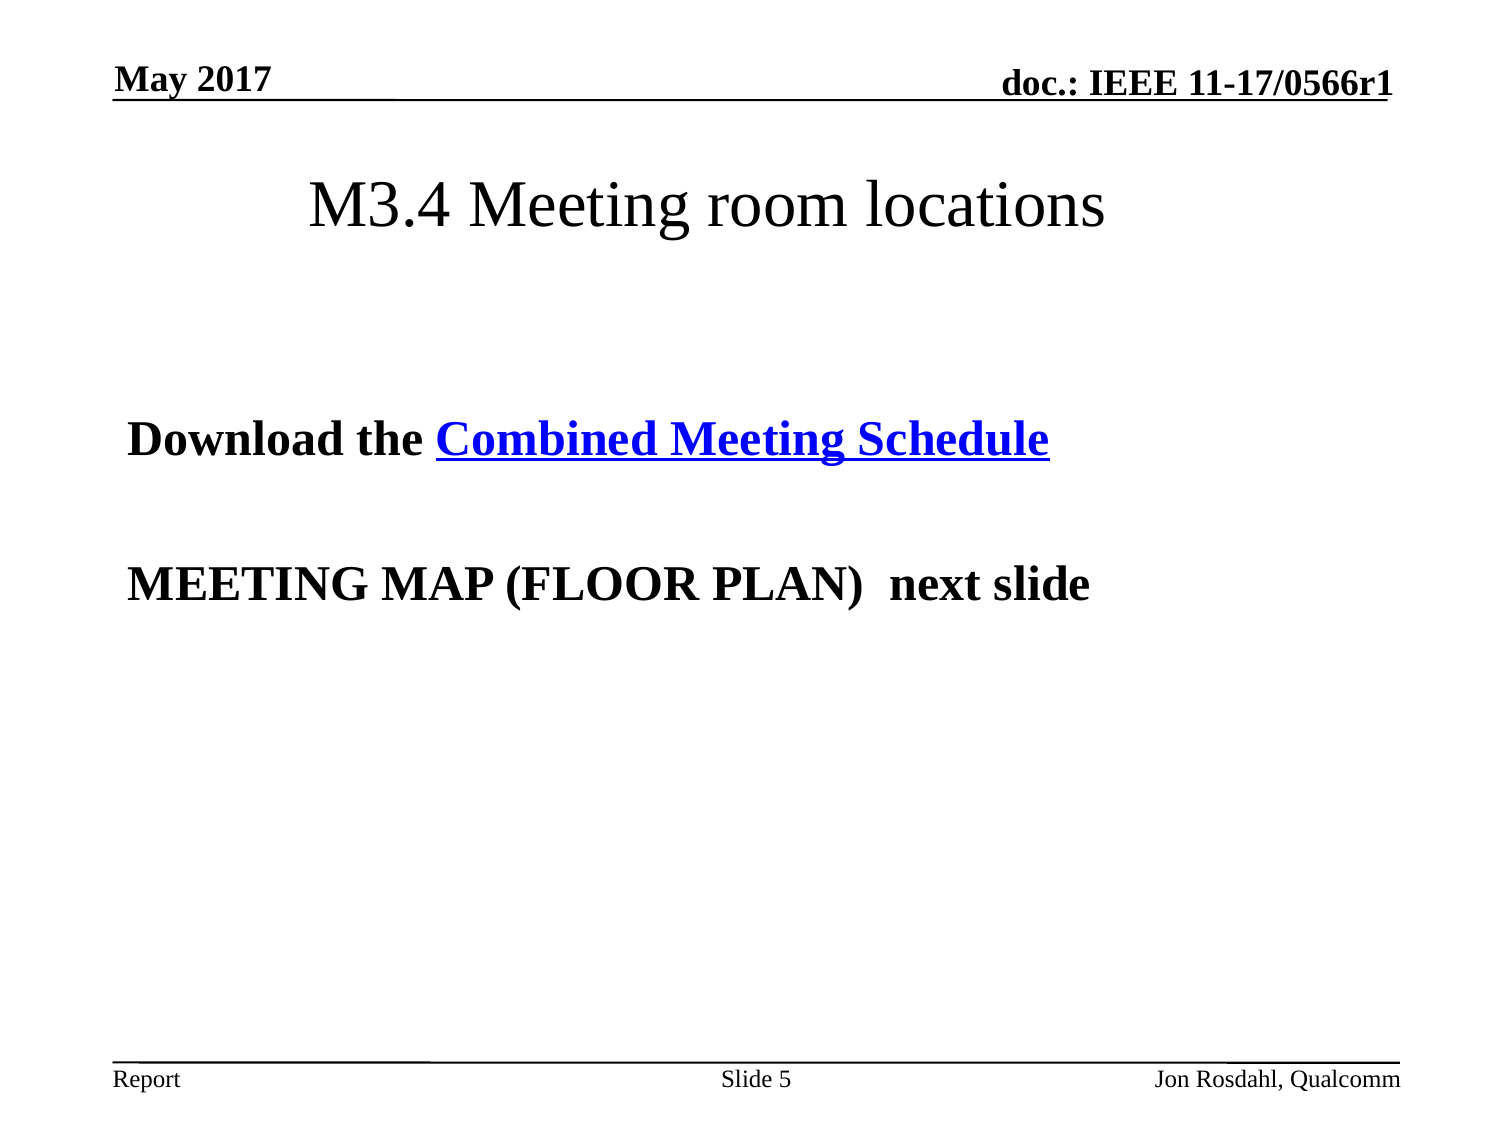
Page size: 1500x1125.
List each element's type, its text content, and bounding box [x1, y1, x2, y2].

slide_number Slide 5 [712, 1061, 800, 1123]
list Download the Combined Meeting Schedule MEETING MAP (FLOOR PLAN) next slide [112, 324, 1388, 1000]
title M3.4 Meeting room locations [112, 112, 1388, 288]
footer Jon Rosdahl, Qualcomm [878, 1061, 1402, 1093]
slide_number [114, 54, 423, 100]
